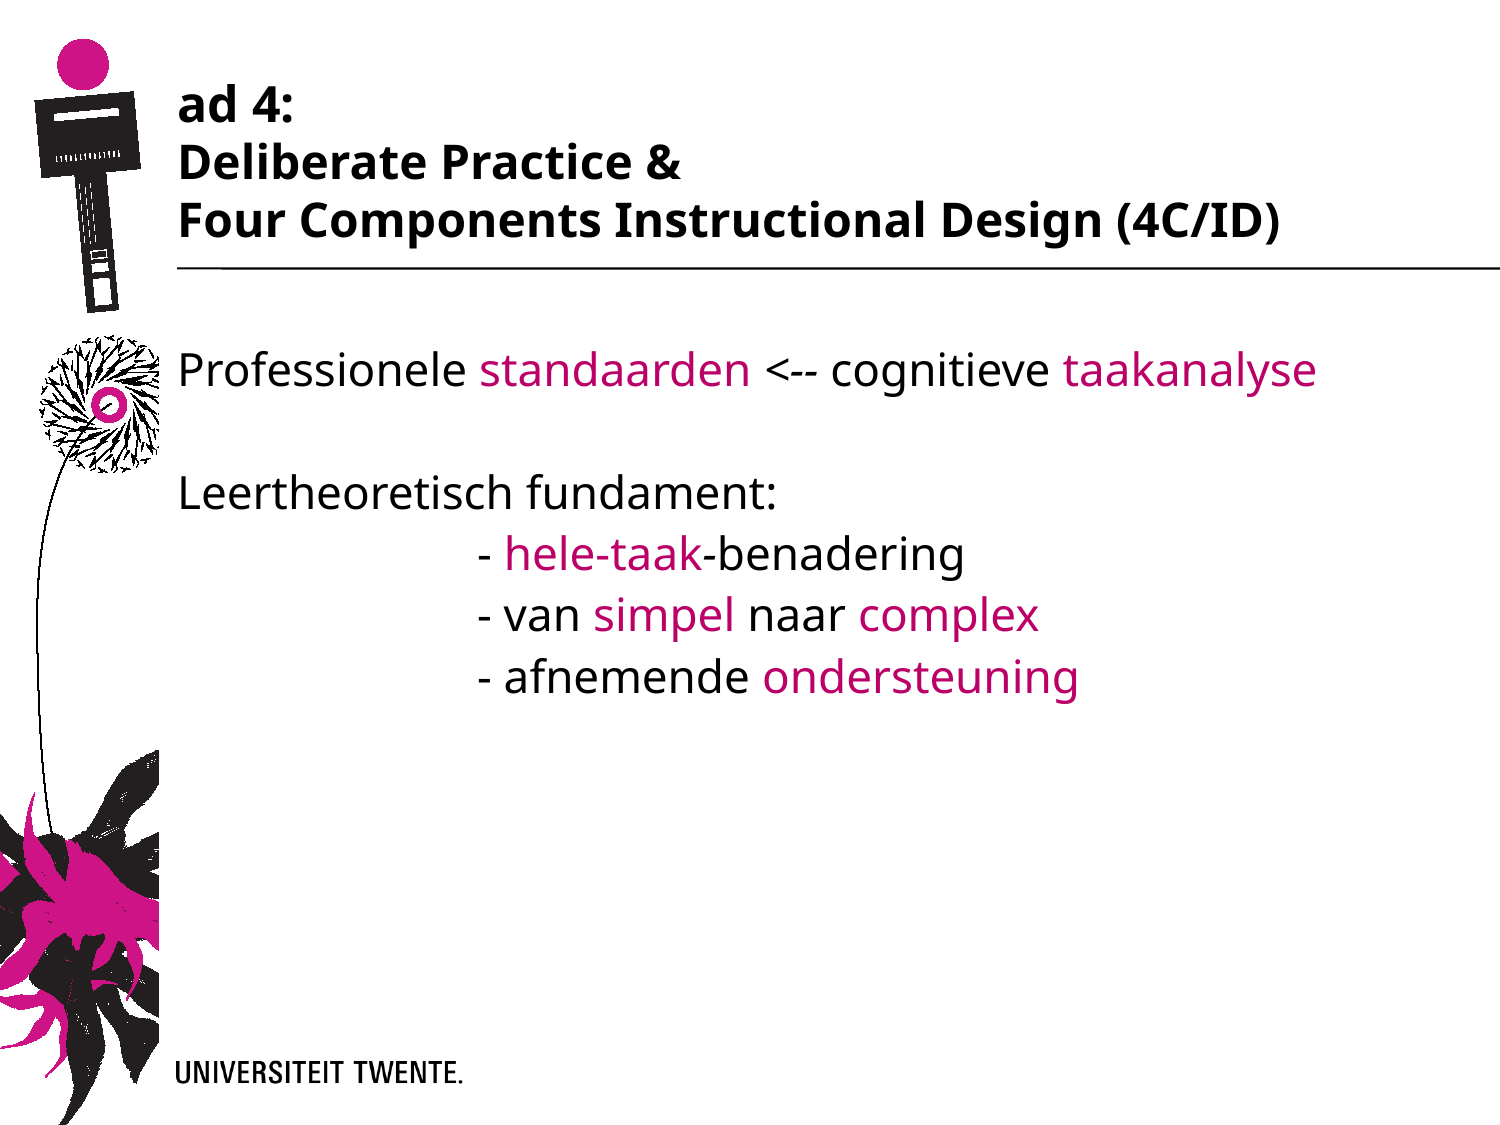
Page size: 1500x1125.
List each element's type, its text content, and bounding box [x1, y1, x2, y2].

list Professionele standaarden <-- cognitieve taakanalyse Leertheoretisch fundament: - hele-taak-benadering - van simpel naar complex - afnemende ondersteuning [177, 336, 1458, 921]
title ad 4: Deliberate Practice & Four Components Instructional Design (4C/ID) [177, 59, 1483, 248]
picture [0, 0, 482, 1125]
